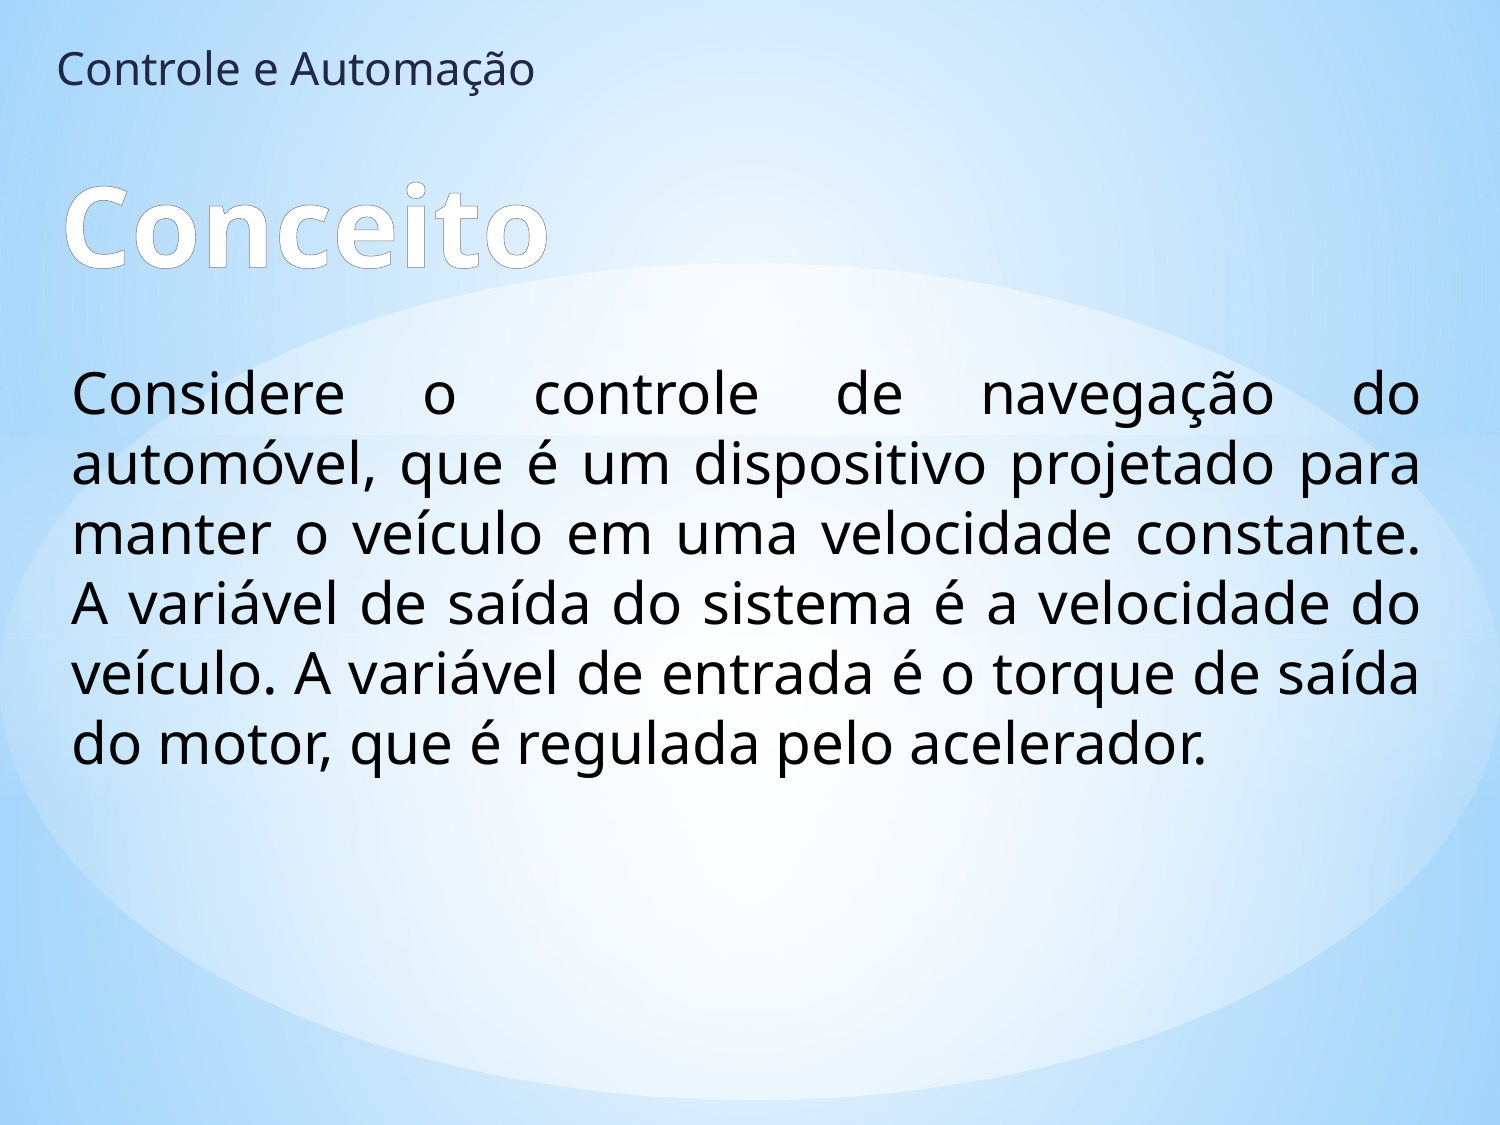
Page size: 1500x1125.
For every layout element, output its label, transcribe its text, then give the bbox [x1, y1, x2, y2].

subtitle Controle e Automação [41, 31, 967, 177]
text_box Considere o controle de navegação do automóvel, que é um dispositivo projetado para manter o veículo em uma velocidade constante. A variável de saída do sistema é a velocidade do veículo. A variável de entrada é o torque de saída do motor, que é regulada pelo acelerador. [56, 349, 1437, 784]
text_box Conceito [44, 147, 567, 298]
